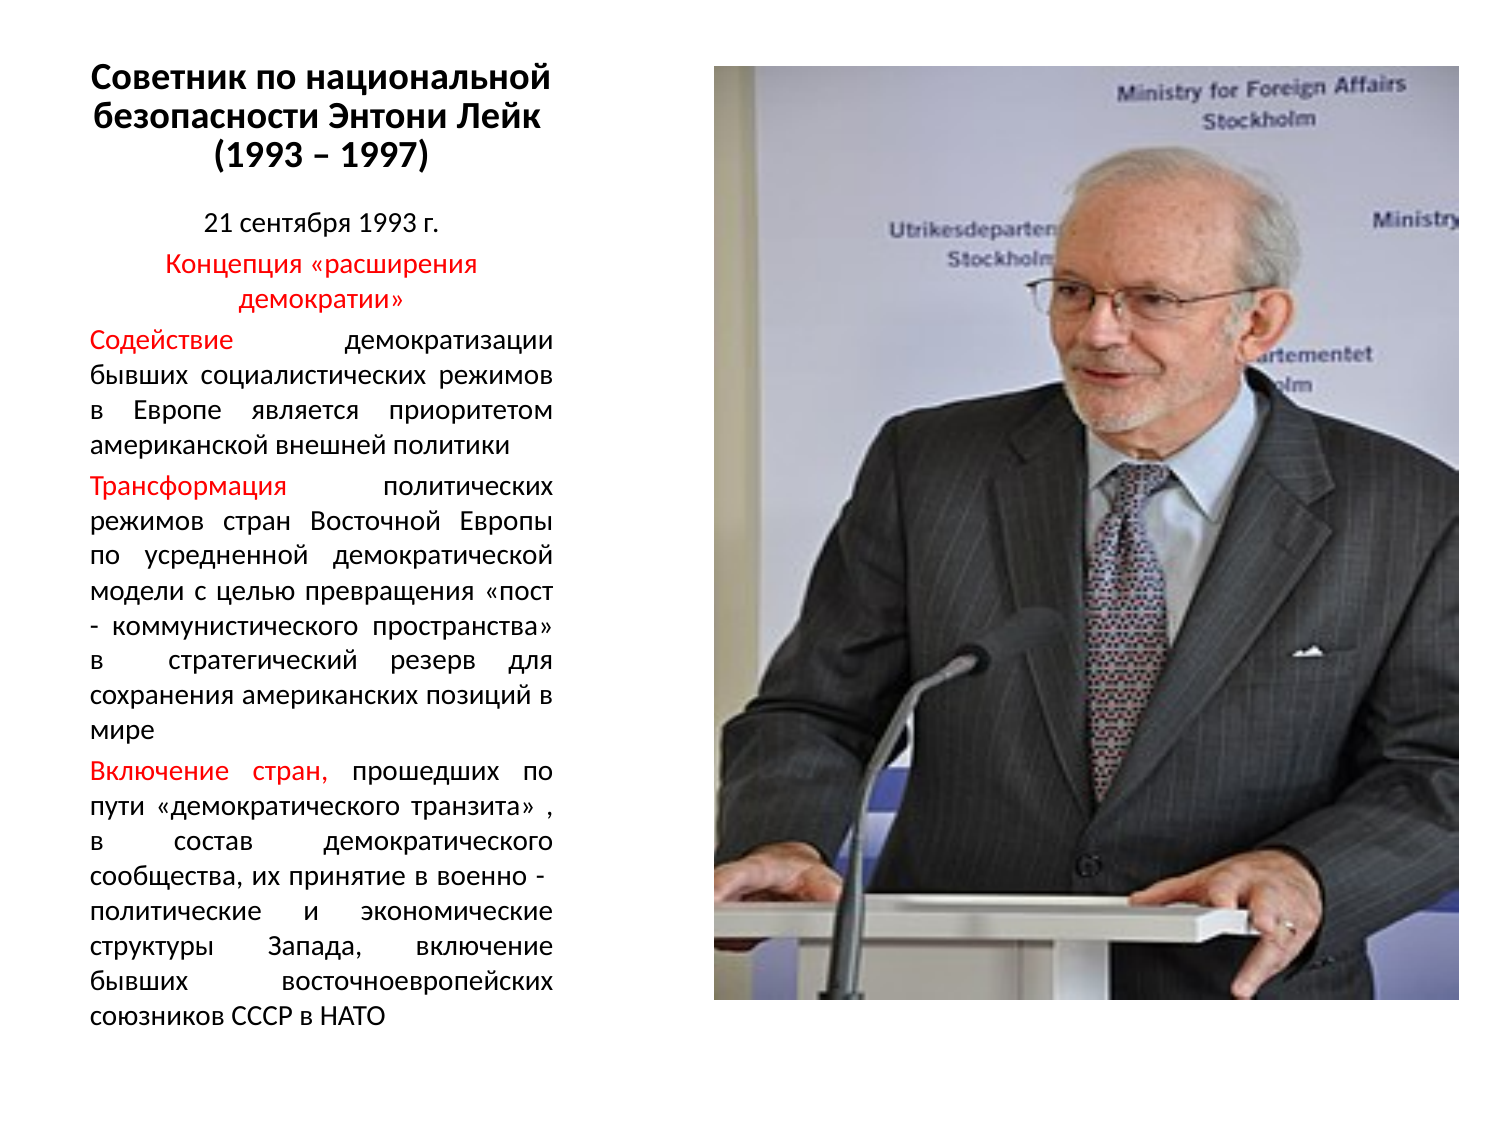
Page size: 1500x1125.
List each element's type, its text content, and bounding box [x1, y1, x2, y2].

text_box Советник по национальной безопасности Энтони Лейк (1993 – 1997) [75, 44, 569, 185]
picture [714, 66, 1459, 1000]
text_box 21 сентября 1993 г. Концепция «расширения демократии» Содействие демократизации бывших социалистических режимов в Европе является приоритетом американской внешней политики Трансформация политических режимов стран Восточной Европы по усредненной демократической модели с целью превращения «пост - коммунистического пространства» в стратегический резерв для сохранения американских позиций в мире Включение стран, прошедших по пути «демократического транзита» , в состав демократического сообщества, их принятие в военно - политические и экономические структуры Запада, включение бывших восточноевропейских союзников СССР в НАТО [75, 196, 569, 1083]
